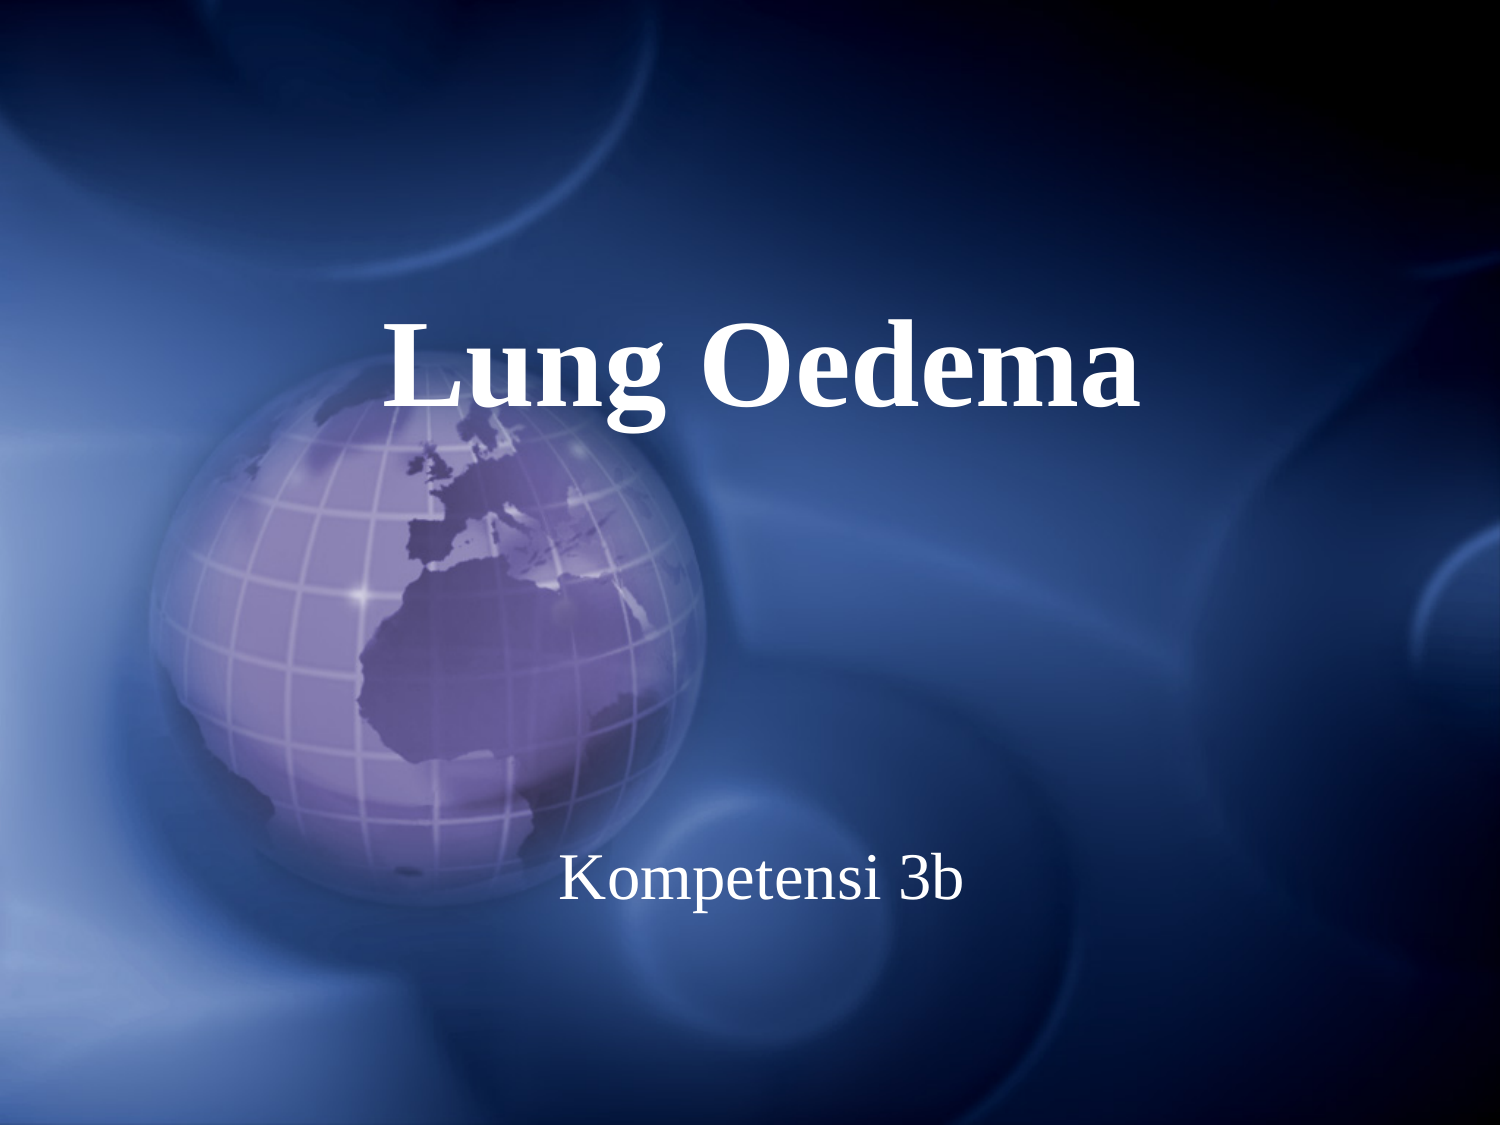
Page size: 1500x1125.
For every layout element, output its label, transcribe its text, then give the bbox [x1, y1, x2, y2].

subtitle Kompetensi 3b [237, 824, 1288, 988]
title Lung Oedema [162, 187, 1363, 526]
picture [0, 0, 1500, 1125]
